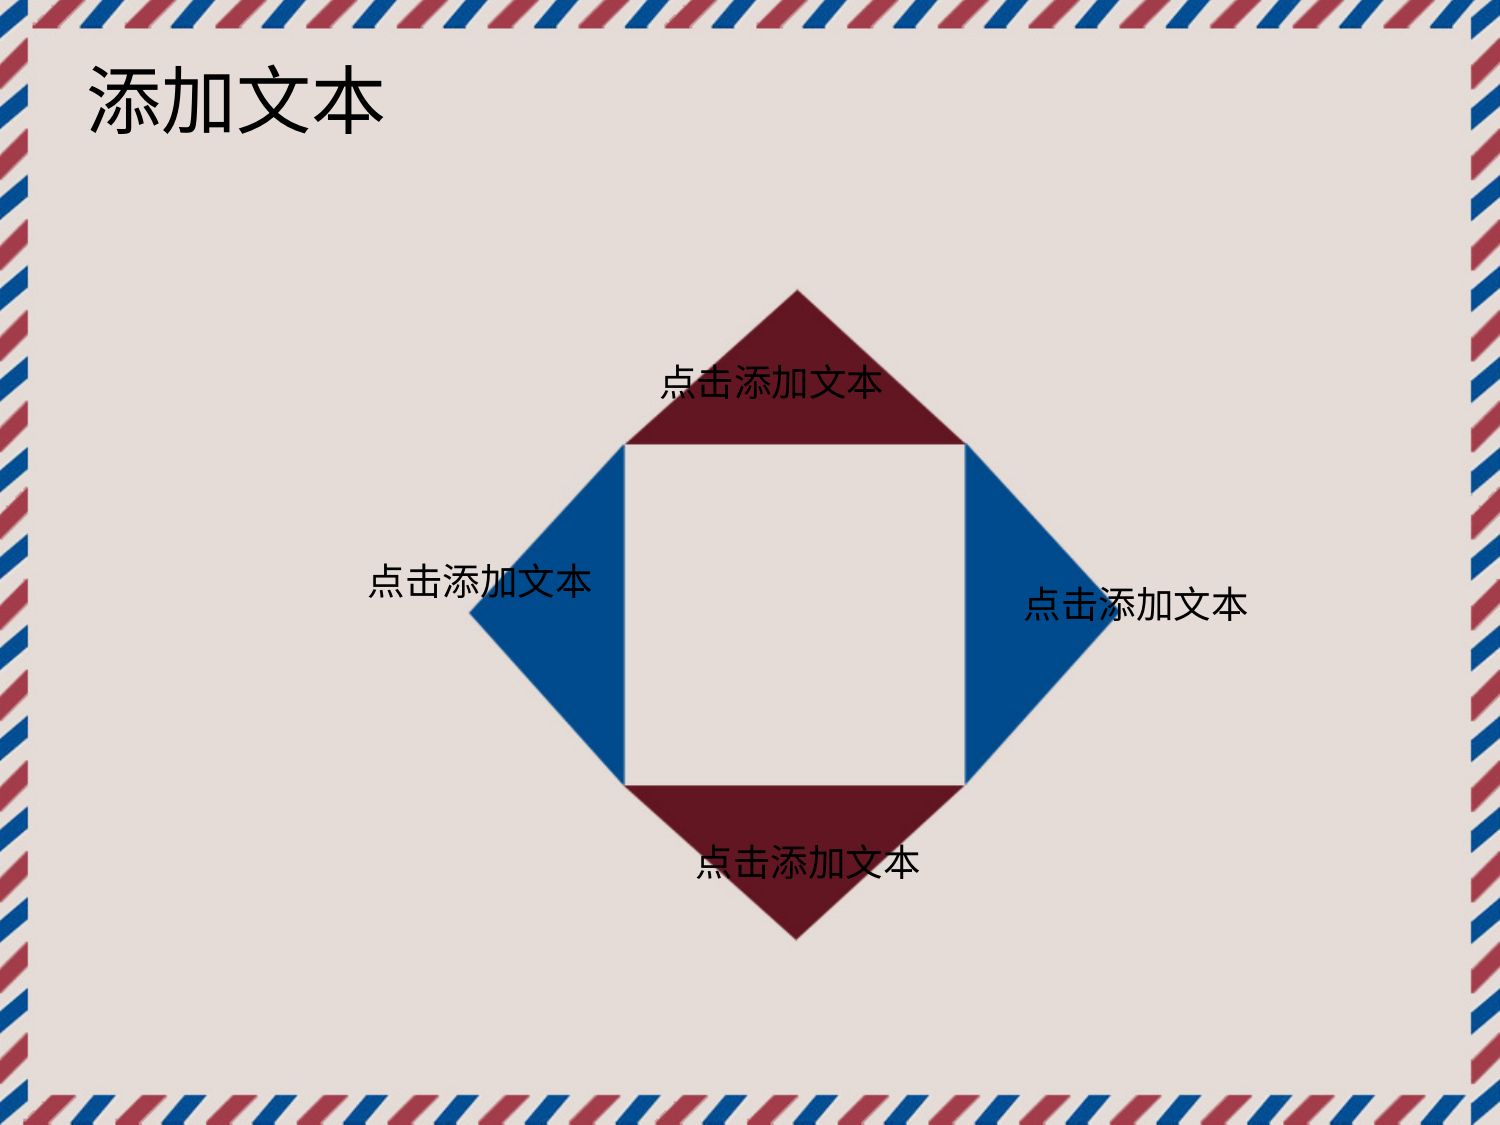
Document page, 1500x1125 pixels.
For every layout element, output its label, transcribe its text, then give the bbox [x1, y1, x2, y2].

picture [0, 0, 1500, 1125]
text_box 点击添加文本 [680, 831, 936, 892]
text_box 点击添加文本 [352, 550, 608, 611]
text_box 添加文本 [72, 46, 402, 152]
text_box 点击添加文本 [644, 351, 938, 412]
text_box 点击添加文本 [1009, 574, 1264, 634]
